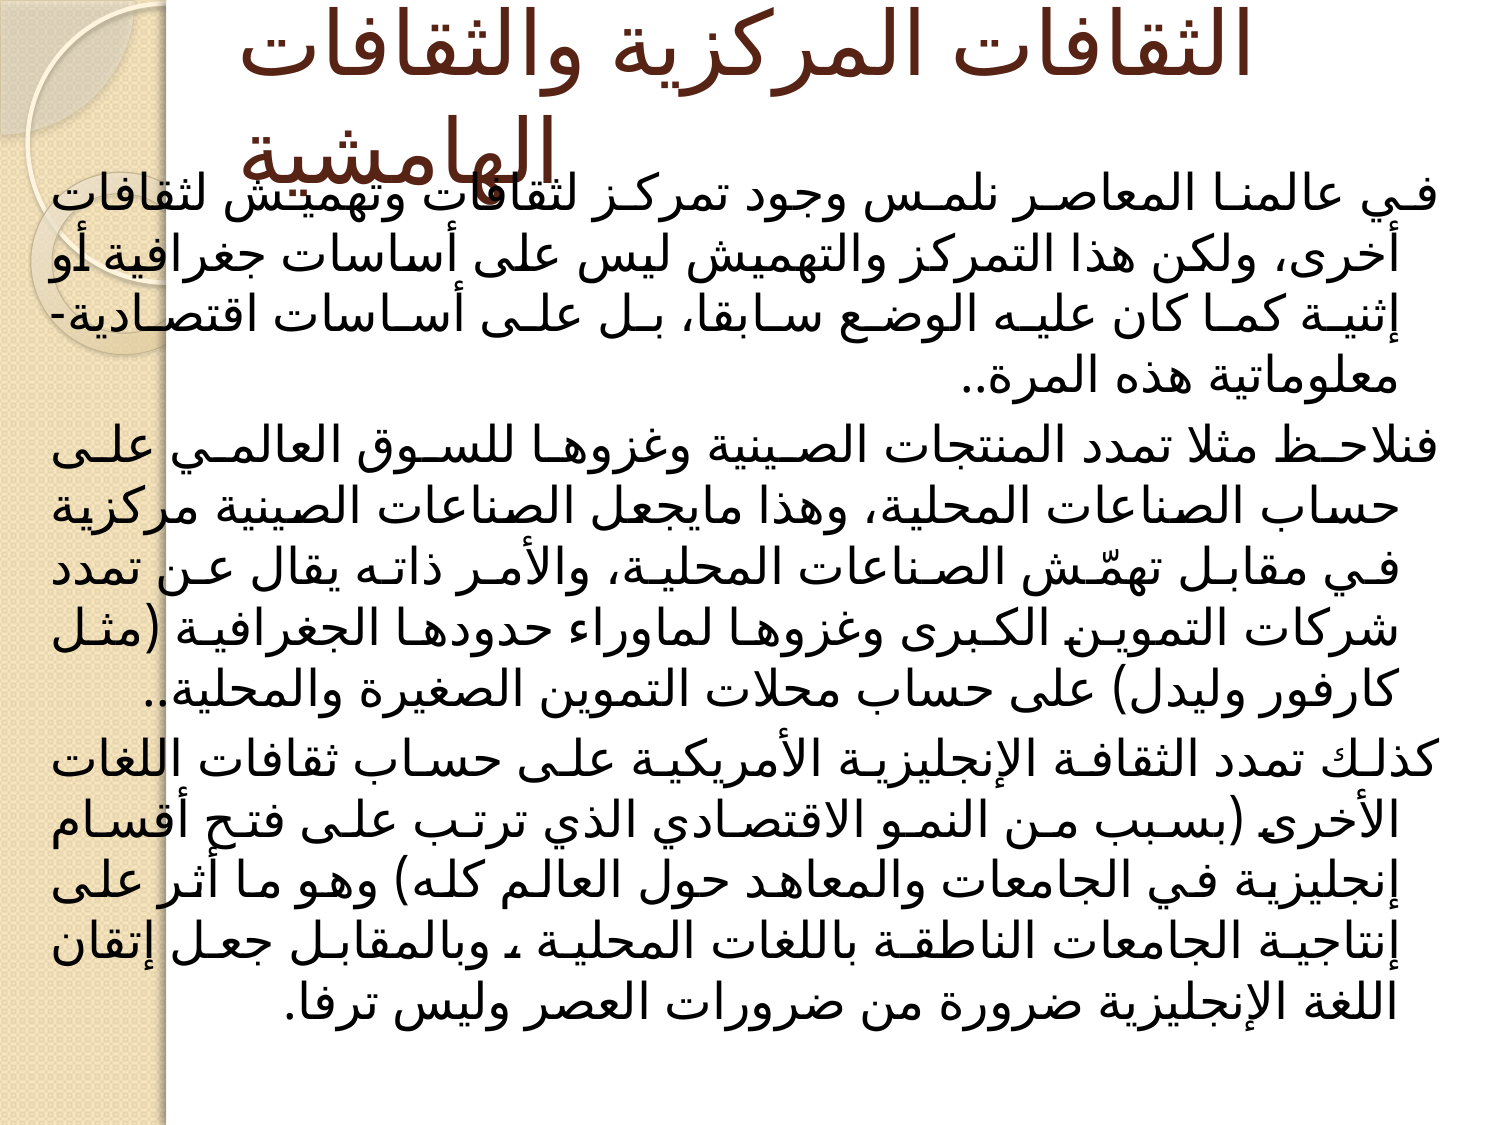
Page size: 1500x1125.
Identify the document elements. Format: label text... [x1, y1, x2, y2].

title الثقافات المركزية والثقافات الهامشية [222, 0, 1453, 152]
list في عالمنا المعاصر نلمس وجود تمركز لثقافات وتهميش لثقافات أخرى، ولكن هذا التمركز والتهميش ليس على أساسات جغرافية أو إثنية كما كان عليه الوضع سابقا، بل على أساسات اقتصادية-معلوماتية هذه المرة.. فنلاحظ مثلا تمدد المنتجات الصينية وغزوها للسوق العالمي على حساب الصناعات المحلية، وهذا مايجعل الصناعات الصينية مركزية في مقابل تهمّش الصناعات المحلية، والأمر ذاته يقال عن تمدد شركات التموين الكبرى وغزوها لماوراء حدودها الجغرافية (مثل كارفور وليدل) على حساب محلات التموين الصغيرة والمحلية.. كذلك تمدد الثقافة الإنجليزية الأمريكية على حساب ثقافات اللغات الأخرى (بسبب من النمو الاقتصادي الذي ترتب على فتح أقسام إنجليزية في الجامعات والمعاهد حول العالم كله) وهو ما أثر على إنتاجية الجامعات الناطقة باللغات المحلية ، وبالمقابل جعل إتقان اللغة الإنجليزية ضرورة من ضرورات العصر وليس ترفا. [35, 152, 1466, 1102]
